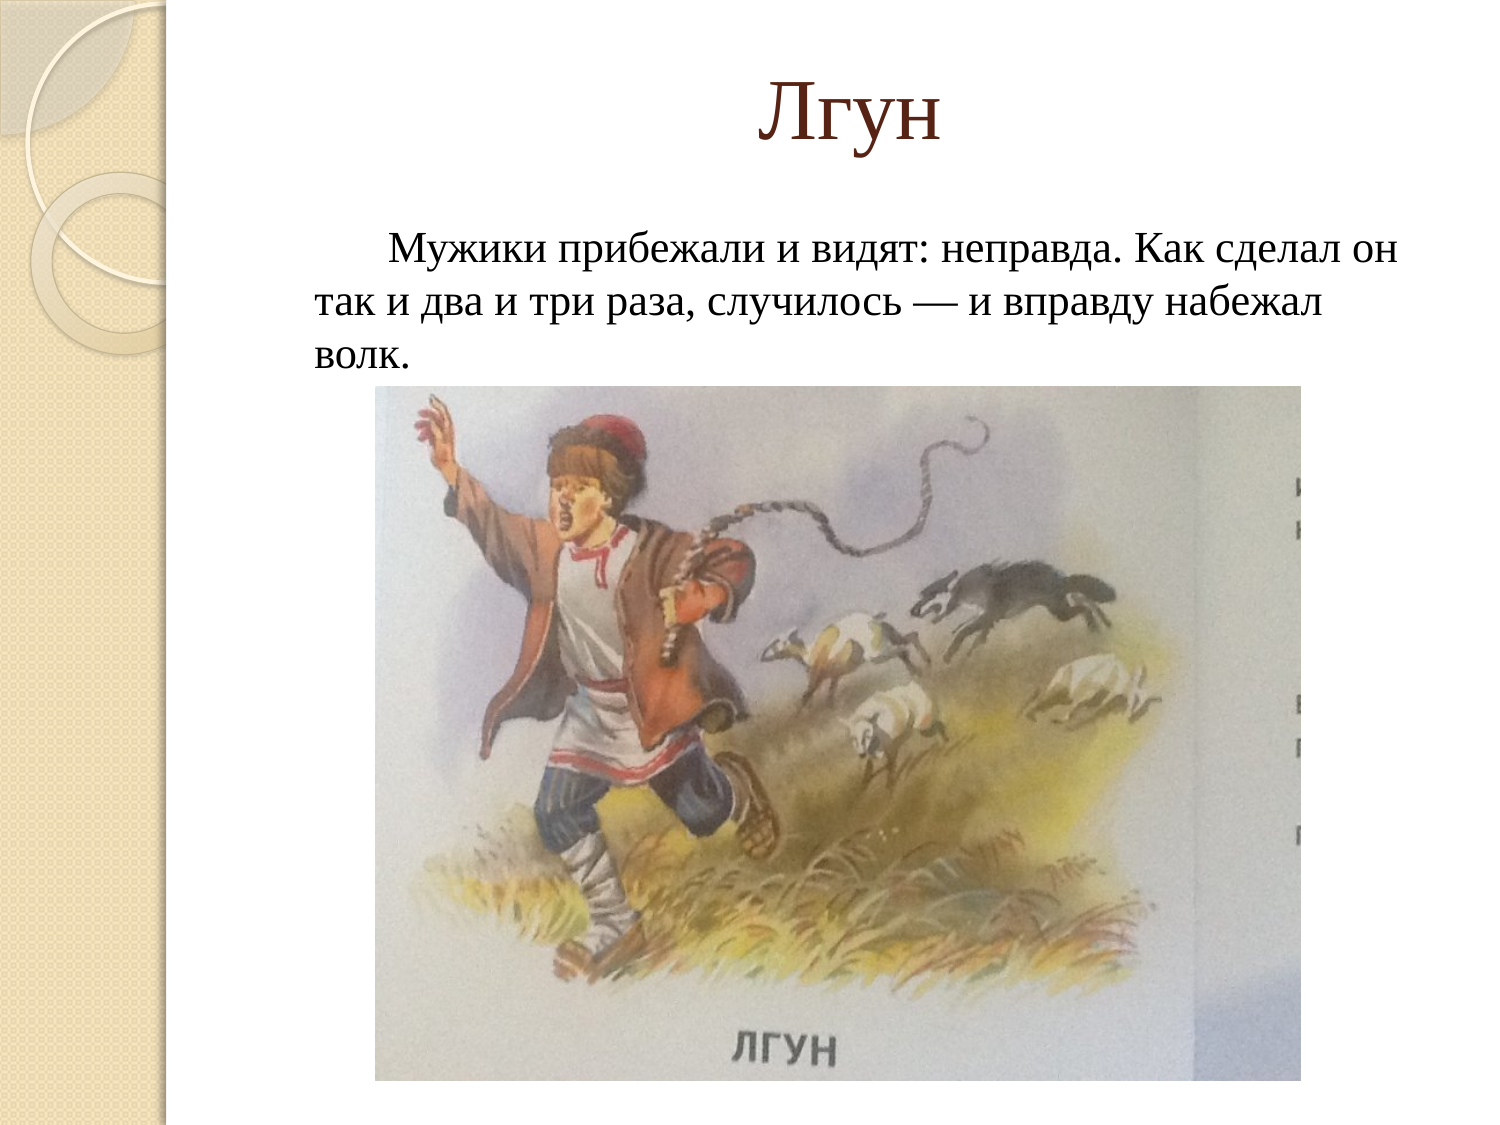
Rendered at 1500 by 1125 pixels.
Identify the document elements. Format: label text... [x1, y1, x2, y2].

list Мужики прибежали и видят: неправда. Как сделал он так и два и три раза, случилось — и вправду набежал волк. [246, 210, 1418, 387]
title Лгун [235, 45, 1466, 164]
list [374, 386, 1302, 1082]
